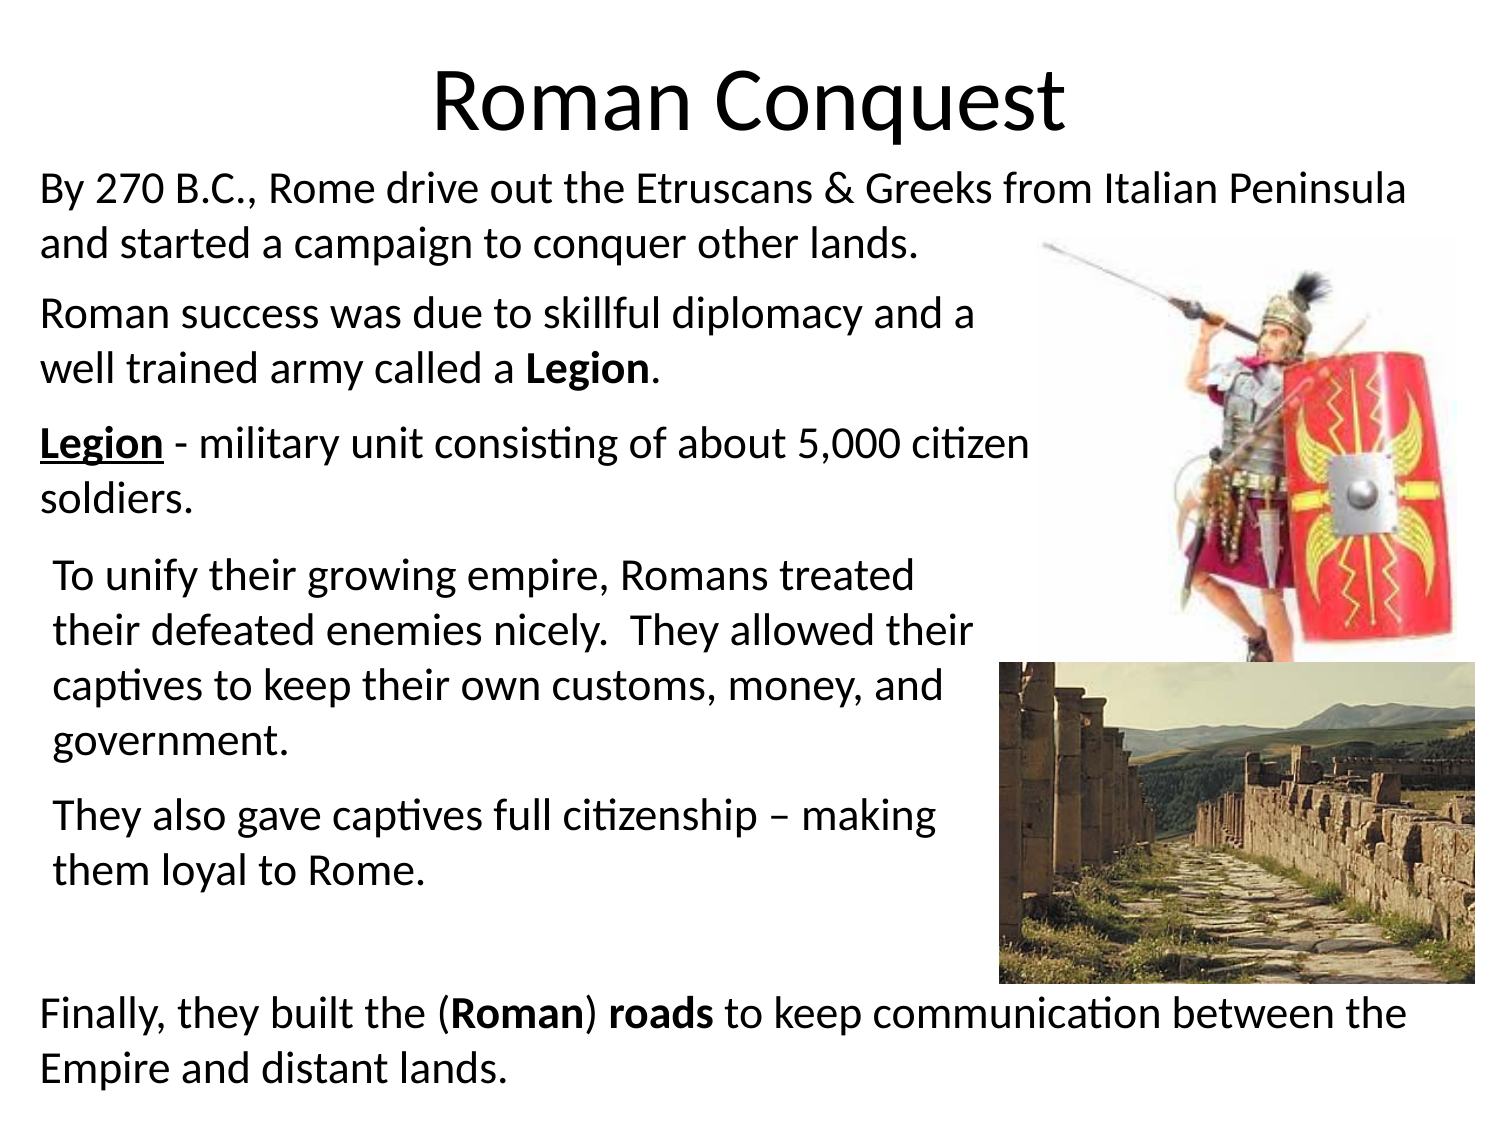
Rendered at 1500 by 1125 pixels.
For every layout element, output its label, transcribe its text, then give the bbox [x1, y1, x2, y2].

text_box Finally, they built the (Roman) roads to keep communication between the Empire and distant lands. [24, 974, 1450, 1100]
text_box By 270 B.C., Rome drive out the Etruscans & Greeks from Italian Peninsula and started a campaign to conquer other lands. [24, 149, 1450, 274]
text_box Roman success was due to skillful diplomacy and a well trained army called a Legion. Legion - military unit consisting of about 5,000 citizen soldiers. [24, 274, 1031, 530]
title Roman Conquest [75, 0, 1425, 149]
picture [999, 237, 1476, 985]
text_box To unify their growing empire, Romans treated their defeated enemies nicely. They allowed their captives to keep their own customs, money, and government. They also gave captives full citizenship – making them loyal to Rome. [37, 537, 1000, 903]
